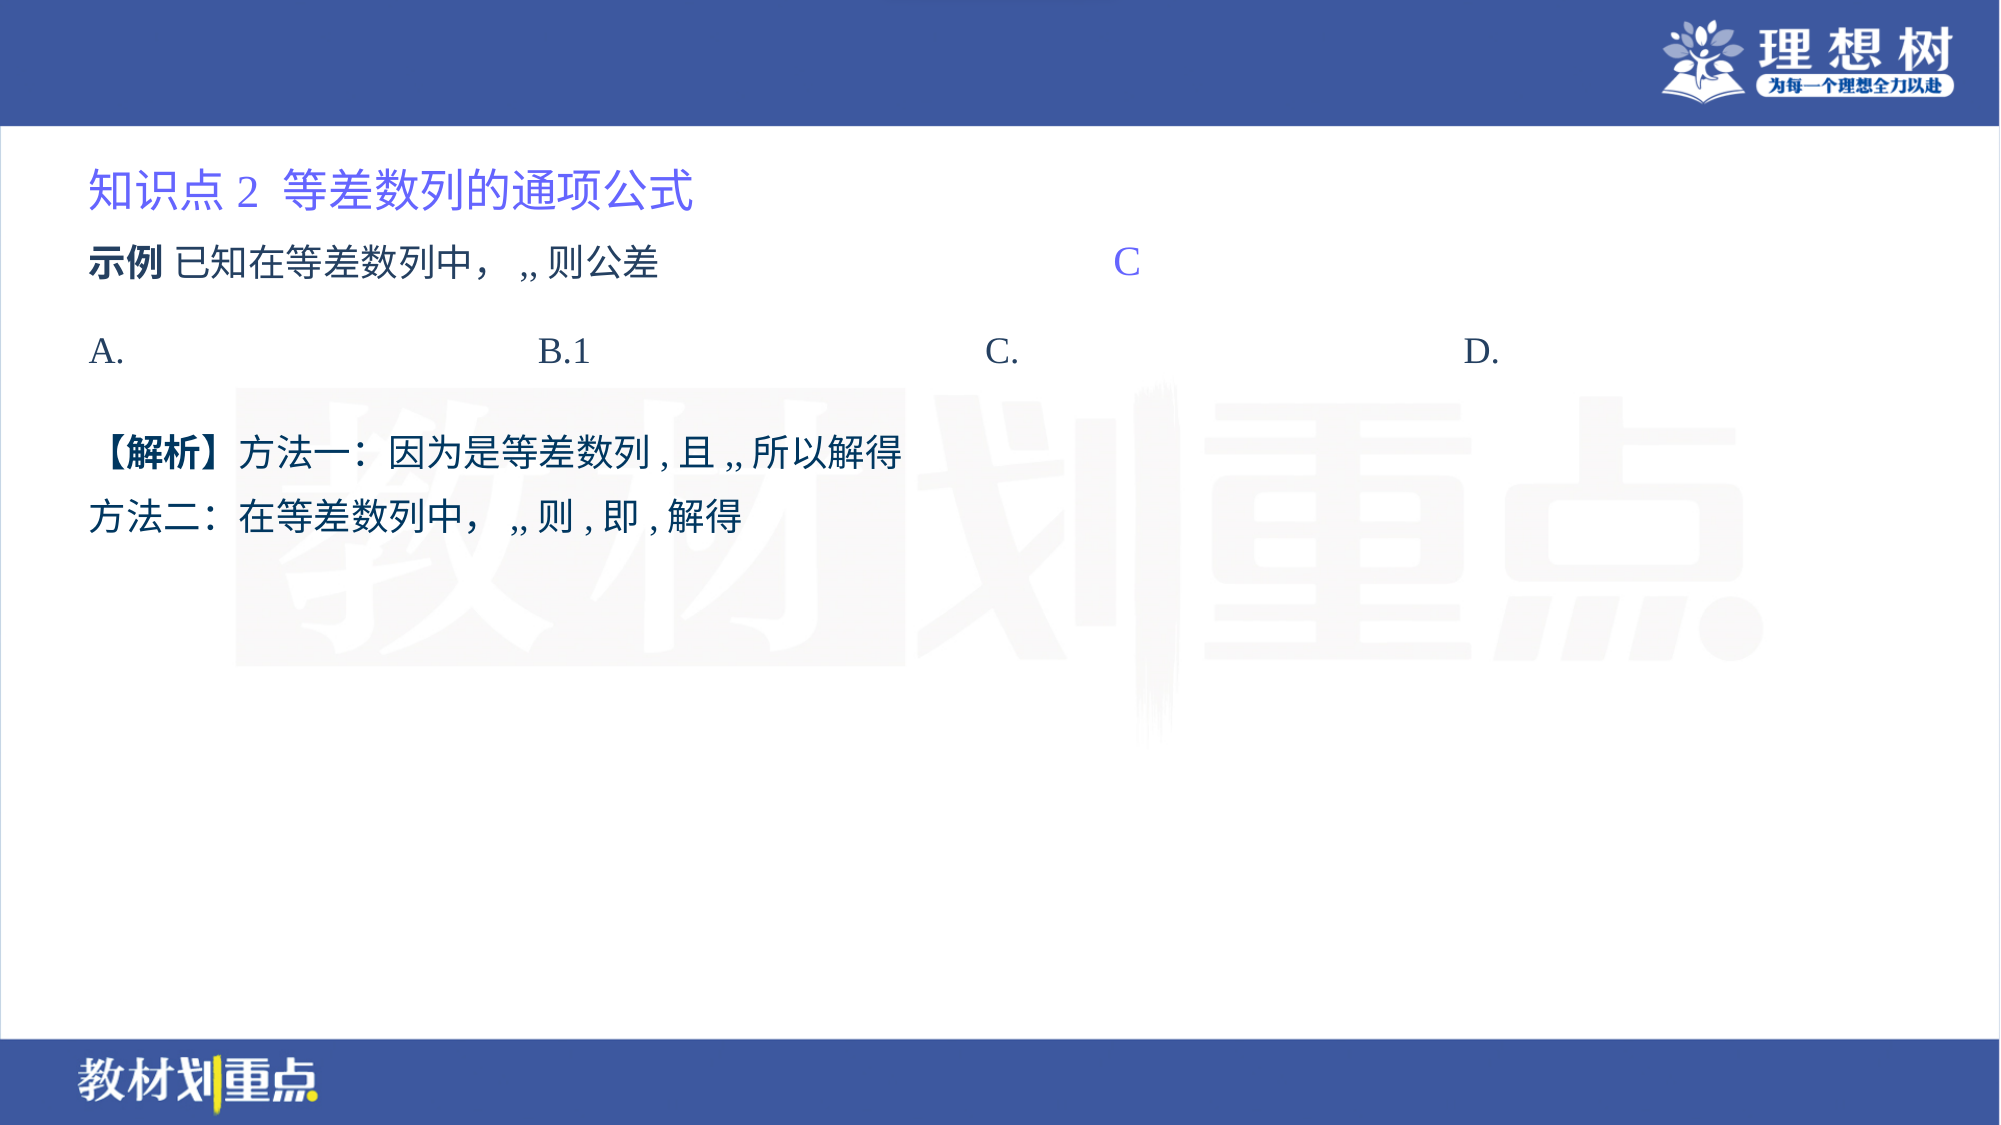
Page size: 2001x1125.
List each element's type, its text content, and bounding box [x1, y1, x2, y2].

text_box 知识点2 等差数列的通项公式 [88, 135, 1911, 276]
picture [0, 0, 2000, 1125]
text_box C [1098, 231, 1157, 282]
